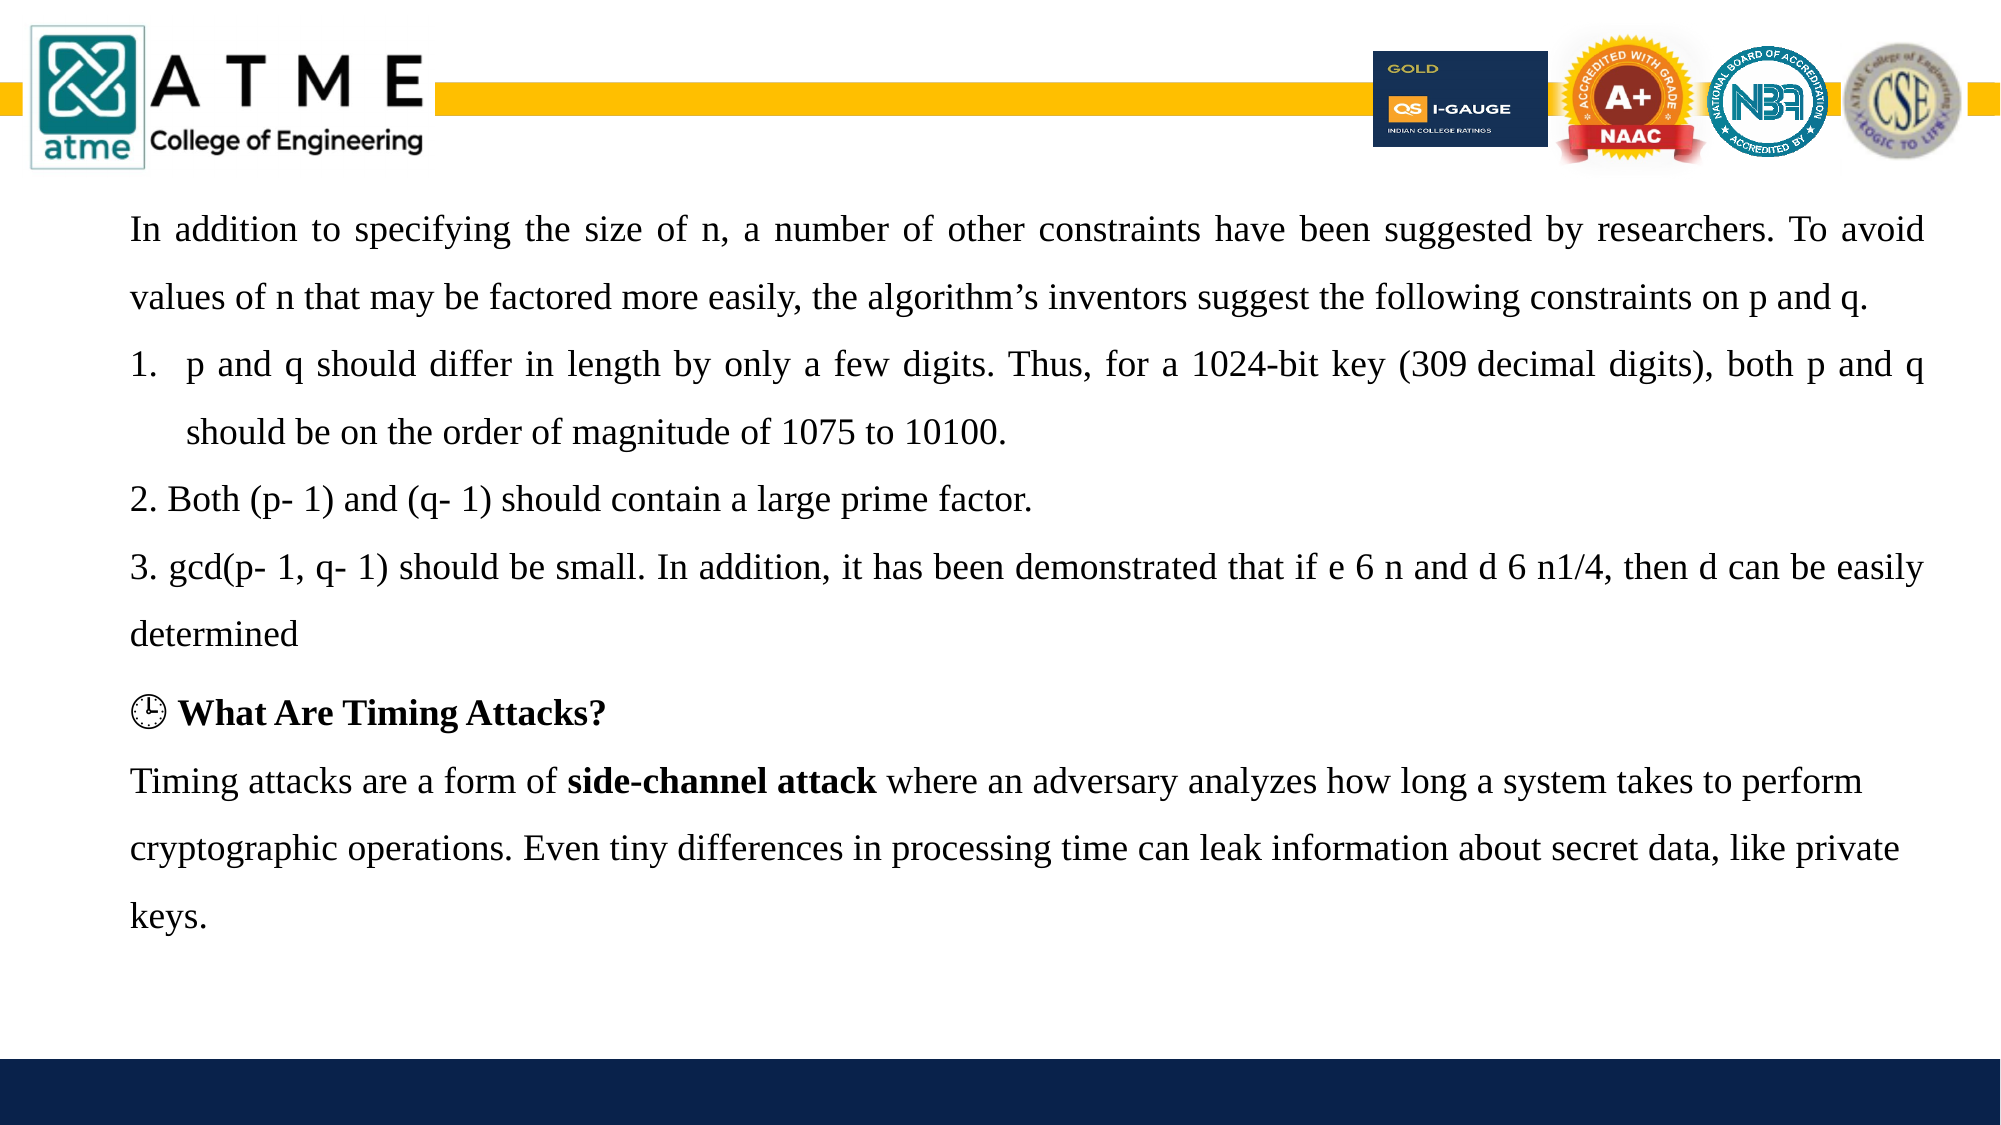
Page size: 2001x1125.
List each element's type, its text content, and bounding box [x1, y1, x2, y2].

picture [22, 15, 435, 178]
picture [1373, 20, 1828, 174]
text_box 🕒 What Are Timing Attacks? Timing attacks are a form of side-channel attack where an adversary analyzes how long a system takes to perform cryptographic operations. Even tiny differences in processing time can leak information about secret data, like private keys. [115, 658, 1942, 943]
picture [0, 1059, 2001, 1125]
text_box In addition to specifying the size of n, a number of other constraints have been suggested by researchers. To avoid values of n that may be factored more easily, the algorithm’s inventors suggest the following constraints on p and q. p and q should differ in length by only a few digits. Thus, for a 1024-bit key (309 decimal digits), both p and q should be on the order of magnitude of 1075 to 10100. 2. Both (p- 1) and (q- 1) should contain a large prime factor. 3. gcd(p- 1, q- 1) should be small. In addition, it has been demonstrated that if e 6 n and d 6 n1/4, then d can be easily determined [115, 174, 1942, 658]
picture [1840, 26, 1968, 176]
